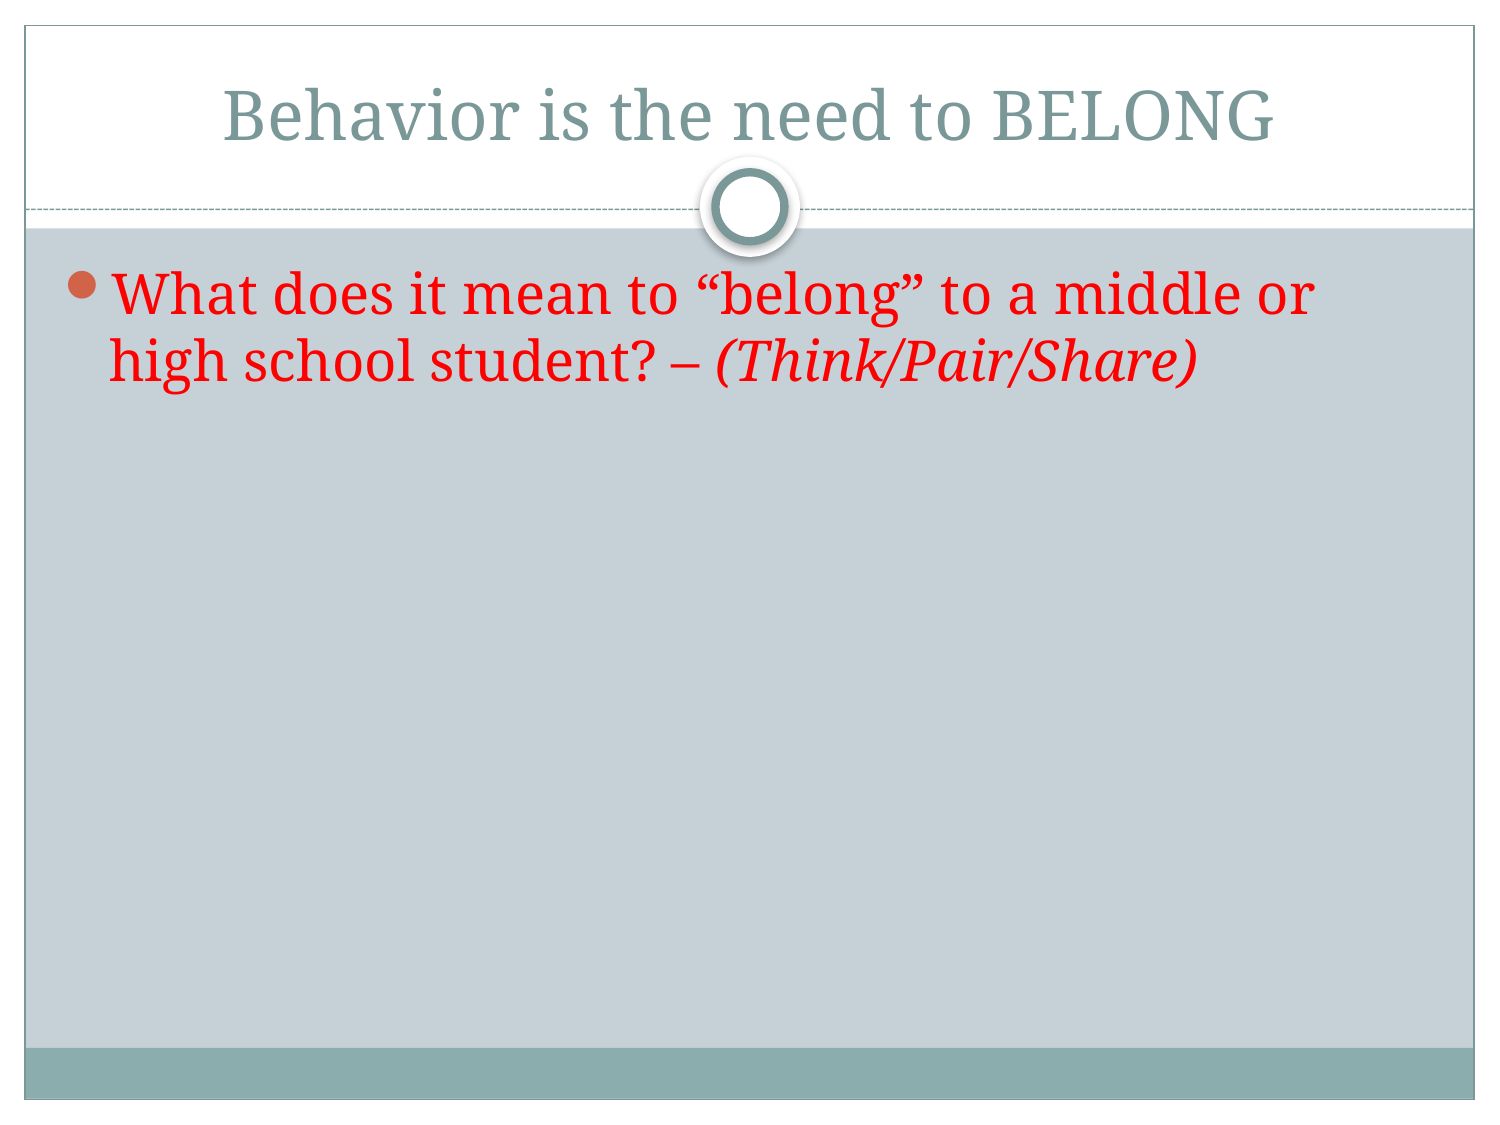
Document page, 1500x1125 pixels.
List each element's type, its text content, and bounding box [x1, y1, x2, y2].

title Behavior is the need to BELONG [49, 37, 1450, 162]
list What does it mean to “belong” to a middle or high school student? – (Think/Pair/Share) [49, 250, 1445, 1001]
